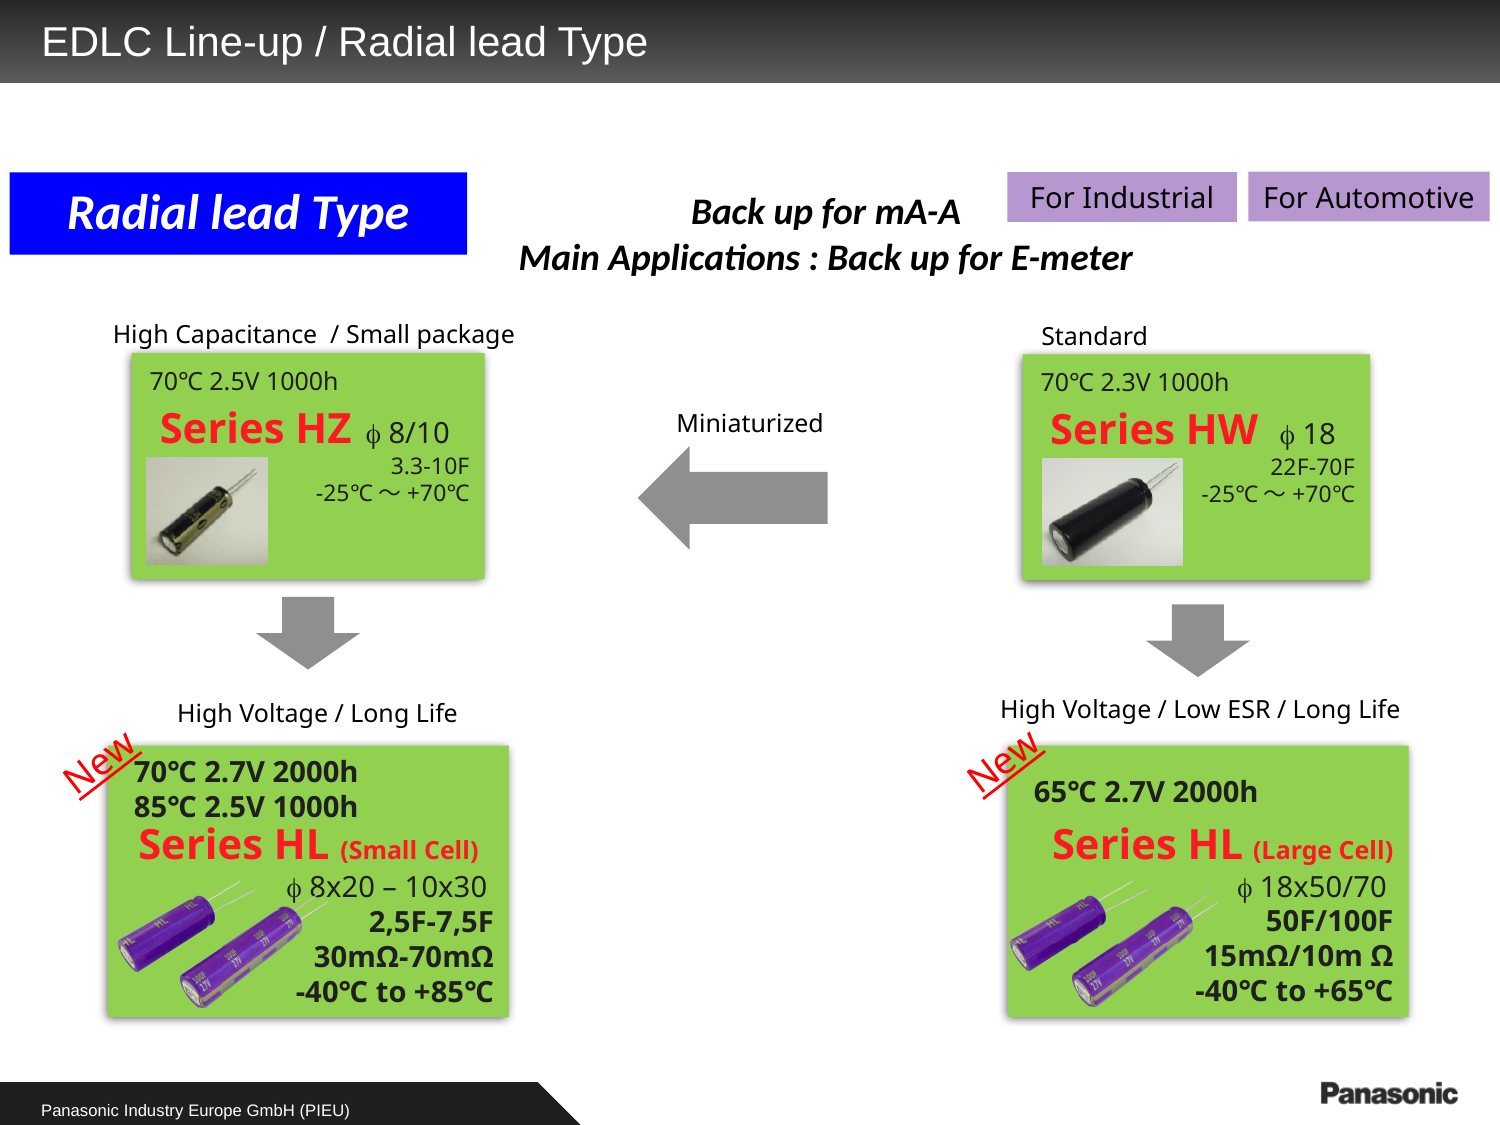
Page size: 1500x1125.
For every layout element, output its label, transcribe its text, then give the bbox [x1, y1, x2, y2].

title EDLC Line-up / Radial lead Type [41, 20, 1459, 65]
text_box [636, 446, 829, 553]
text_box [1022, 354, 1371, 394]
text_box For Automotive [1248, 171, 1490, 222]
picture [1042, 458, 1183, 567]
text_box Standard [1026, 312, 1163, 358]
text_box Back up for mA-A Main Applications : Back up for E-meter [503, 180, 1149, 285]
text_box 70℃ 2.3V 1000h [1025, 359, 1245, 405]
picture [146, 457, 268, 566]
picture [1320, 1081, 1459, 1105]
text_box High Voltage / Low ESR / Long Life [985, 686, 1416, 732]
text_box Series HZ  8/10 3.3-10F -25℃～+70℃ [131, 393, 485, 514]
text_box High Capacitance / Small package [98, 311, 531, 357]
text_box High Voltage / Long Life [162, 689, 473, 730]
text_box Miniaturized [661, 400, 839, 446]
text_box [252, 595, 364, 671]
text_box [131, 357, 485, 393]
text_box For Industrial [1007, 172, 1237, 222]
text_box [47, 730, 509, 1018]
text_box Radial lead Type [9, 172, 468, 255]
text_box [1022, 515, 1371, 581]
text_box [131, 514, 485, 580]
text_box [950, 729, 1409, 1018]
text_box Series HW  18 22F-70F -25℃～+70℃ [1022, 394, 1371, 515]
text_box 70℃ 2.5V 1000h [134, 358, 354, 404]
text_box [1142, 603, 1254, 679]
